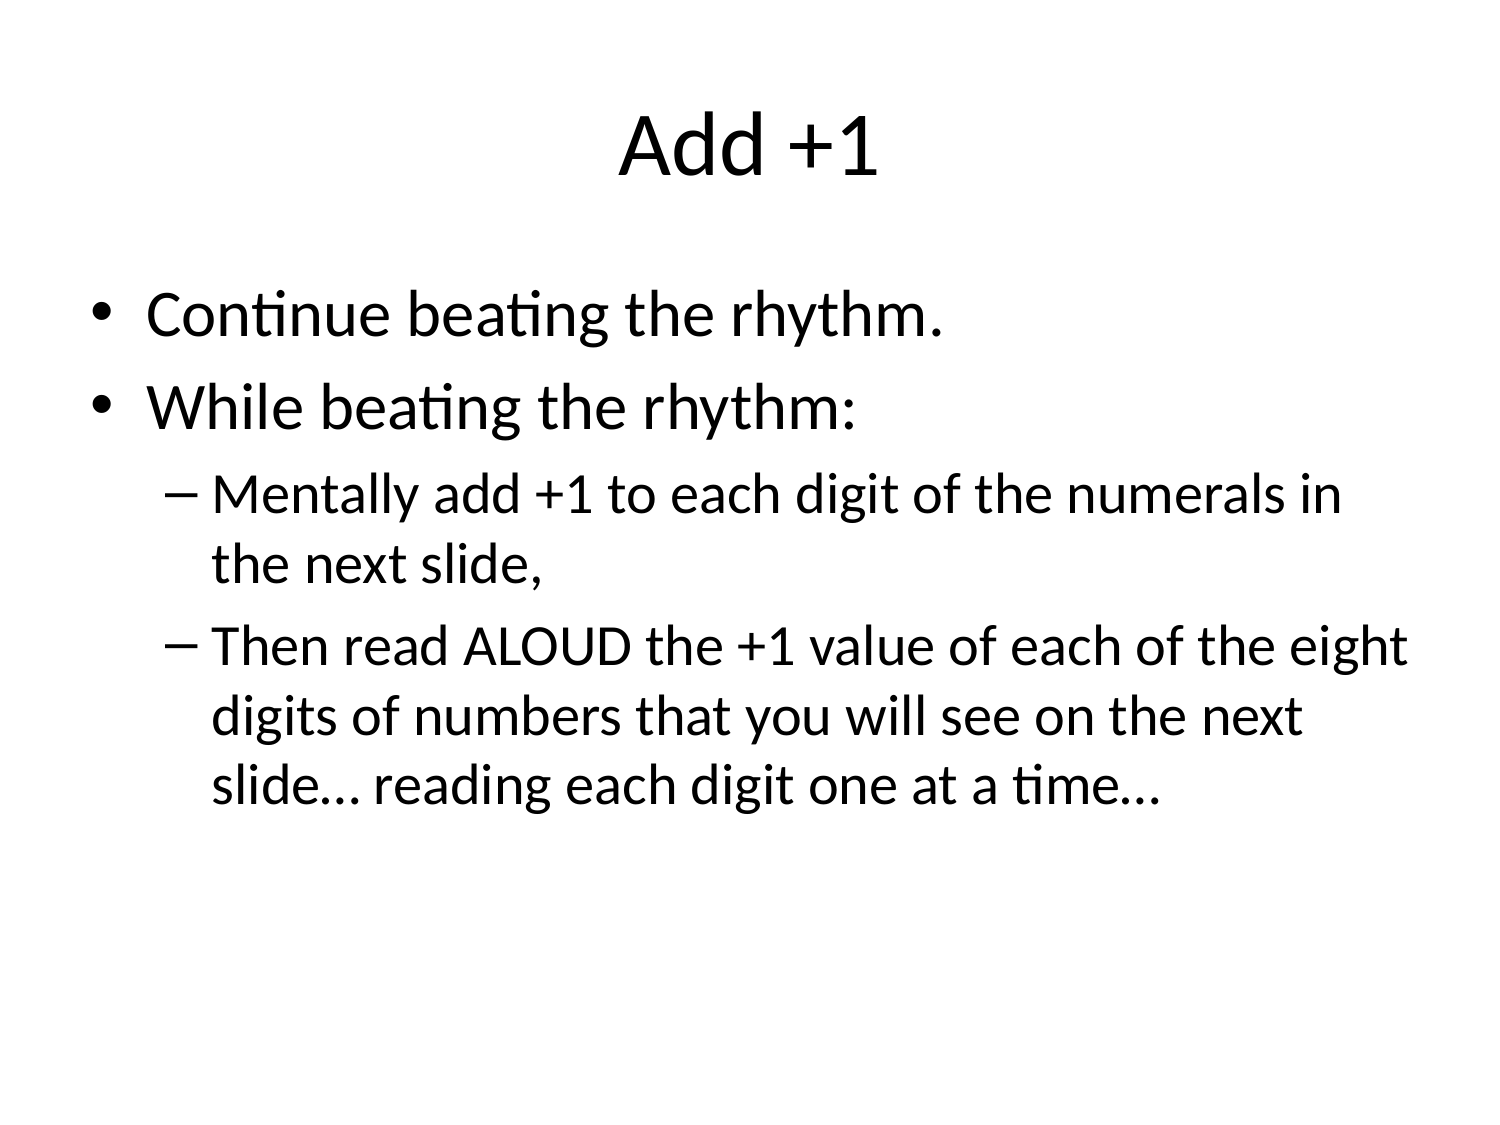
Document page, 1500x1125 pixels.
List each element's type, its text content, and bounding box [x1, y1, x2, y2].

title Add +1 [75, 45, 1425, 233]
list Continue beating the rhythm. While beating the rhythm: Mentally add +1 to each digit of the numerals in the next slide, Then read ALOUD the +1 value of each of the eight digits of numbers that you will see on the next slide… reading each digit one at a time… [75, 262, 1425, 1005]
